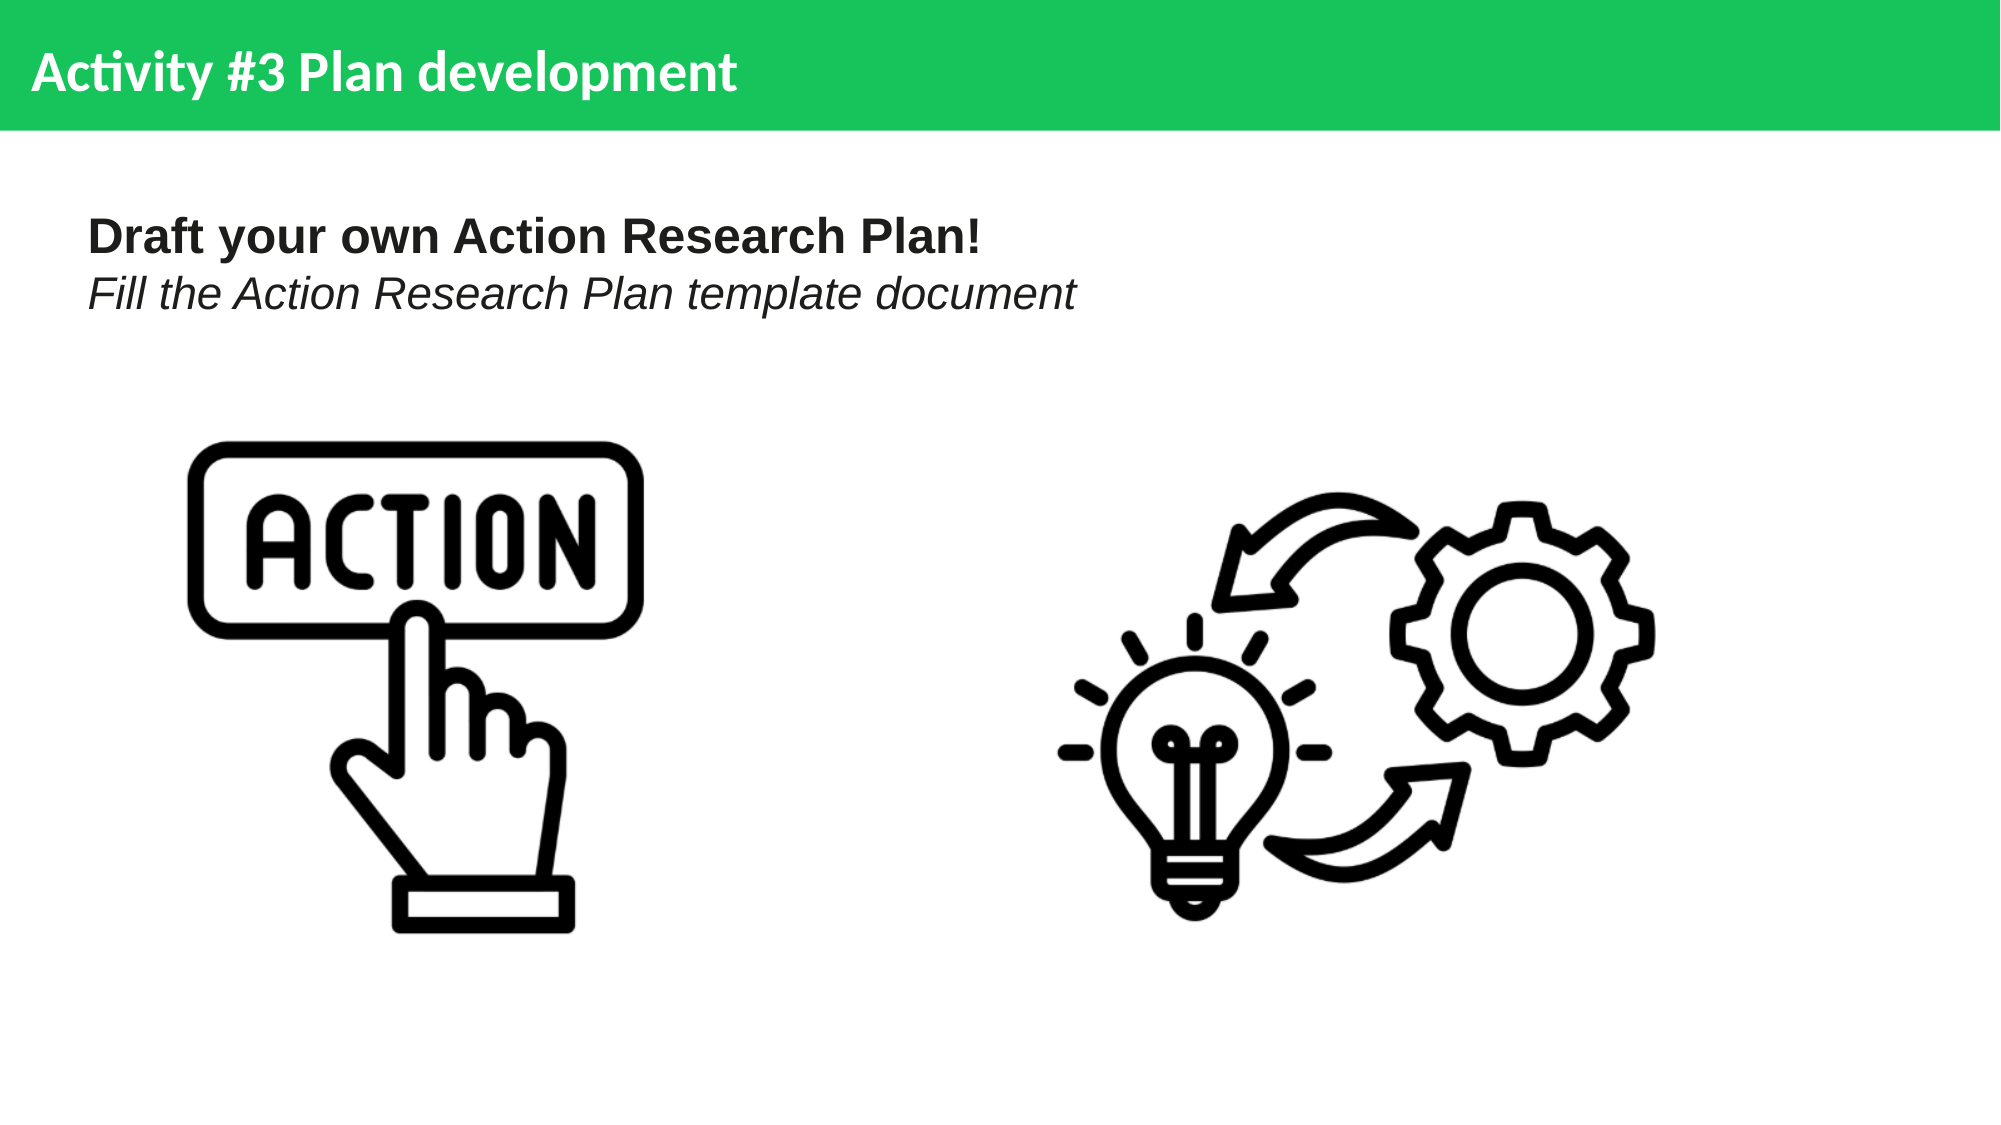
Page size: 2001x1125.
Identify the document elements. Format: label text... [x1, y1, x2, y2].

text_box Draft your own Action Research Plan! Fill the Action Research Plan template document [57, 188, 1943, 1054]
picture [1028, 430, 1682, 1004]
title Activity #3 Plan development [16, 13, 1976, 131]
picture [124, 367, 708, 966]
